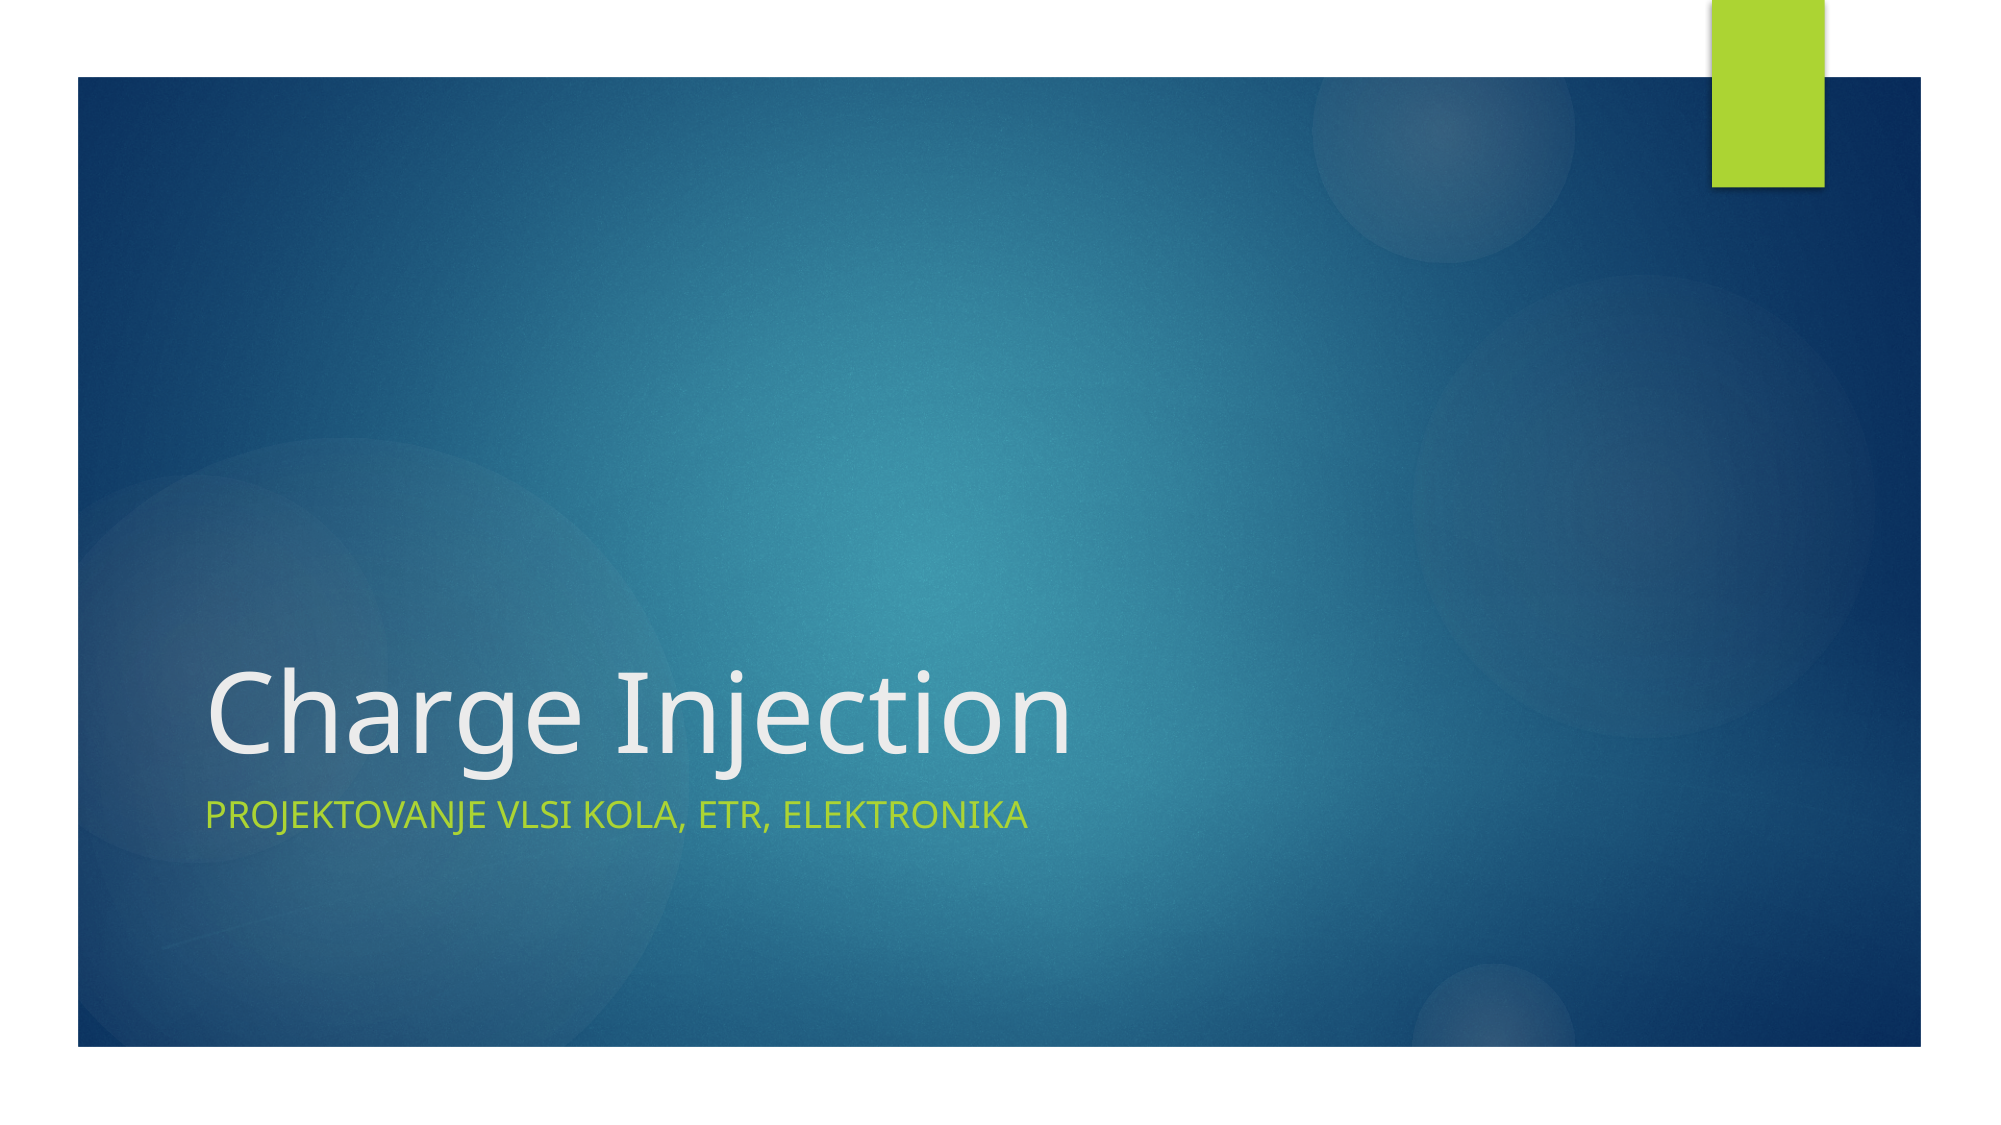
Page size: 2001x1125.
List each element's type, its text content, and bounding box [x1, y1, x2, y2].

subtitle Projektovanje VLSI kola, ETR, Elektronika [189, 783, 1638, 925]
title Charge Injection [189, 344, 1638, 783]
